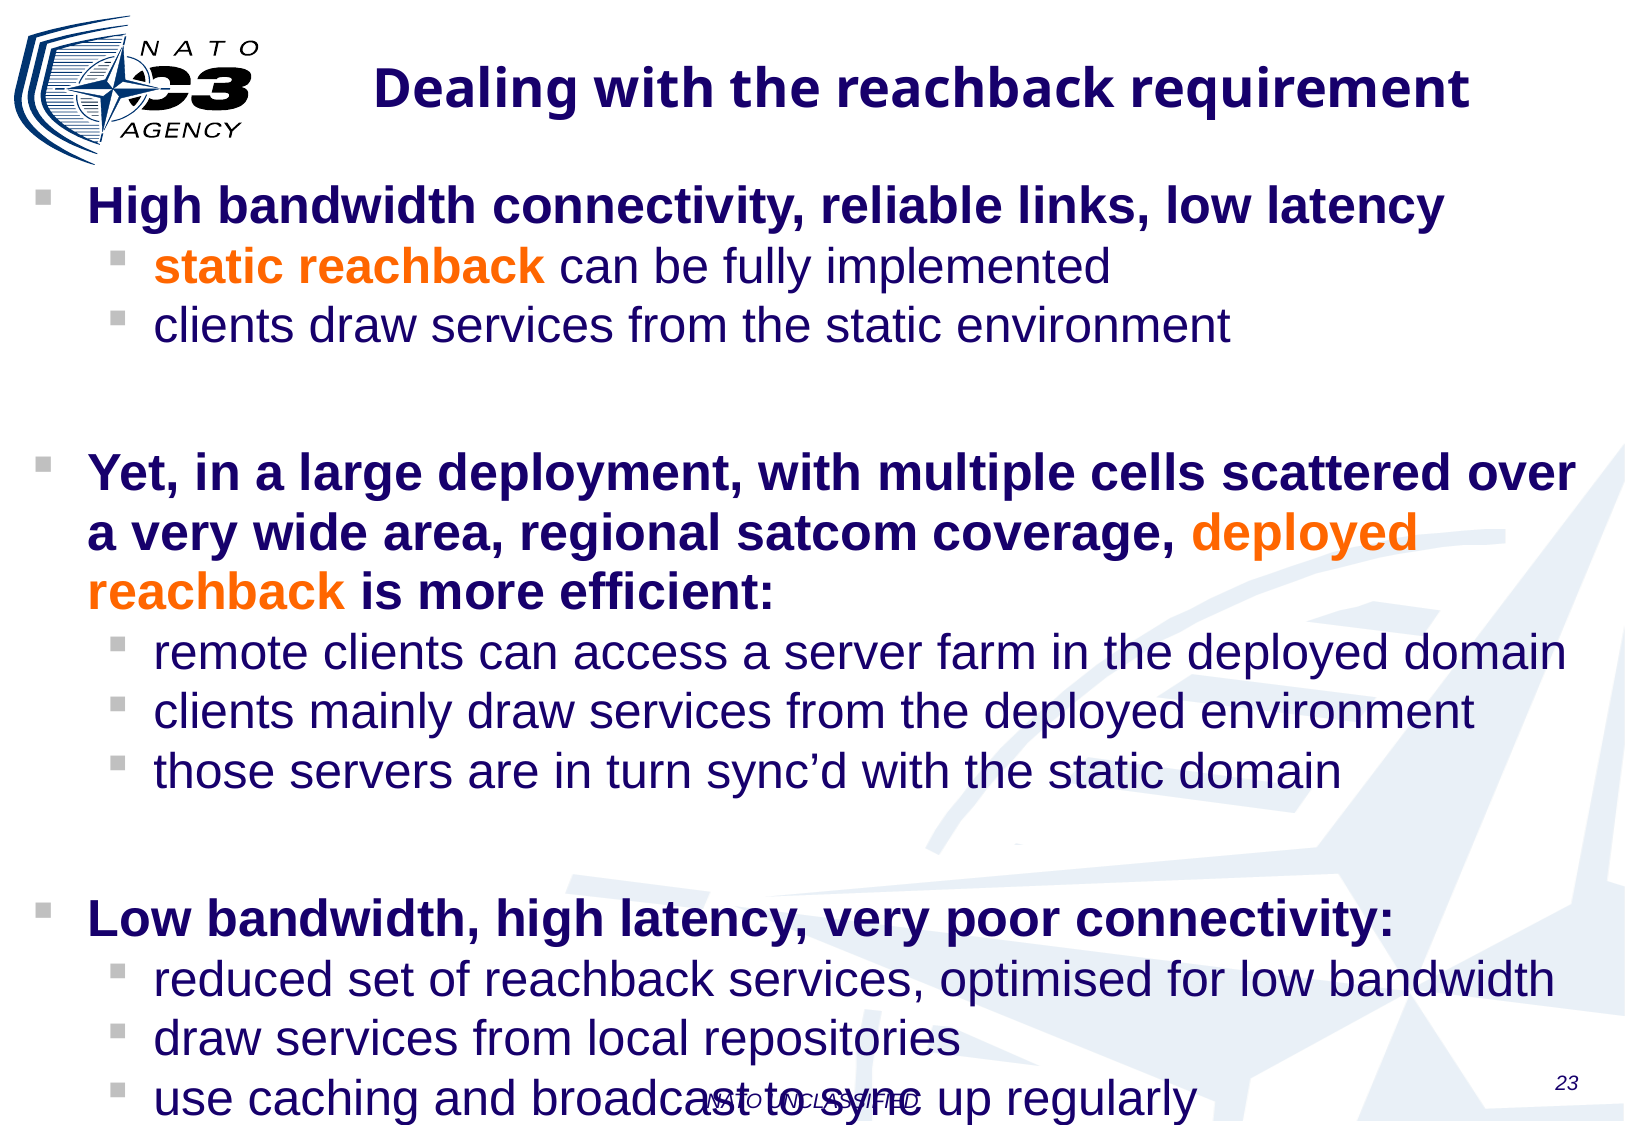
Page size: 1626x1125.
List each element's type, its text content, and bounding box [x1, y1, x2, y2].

footer NATO UNCLASSIFIED [554, 1042, 1071, 1121]
title Dealing with the reachback requirement [46, 30, 1578, 148]
list High bandwidth connectivity, reliable links, low latency static reachback can be fully implemented clients draw services from the static environment Yet, in a large deployment, with multiple cells scattered over a very wide area, regional satcom coverage, deployed reachback is more efficient: remote clients can access a server farm in the deployed domain clients mainly draw services from the deployed environment those servers are in turn sync’d with the static domain Low bandwidth, high latency, very poor connectivity: reduced set of reachback services, optimised for low bandwidth draw services from local repositories use caching and broadcast to sync up regularly [22, 169, 1625, 1125]
slide_number 23 [1213, 1024, 1594, 1103]
